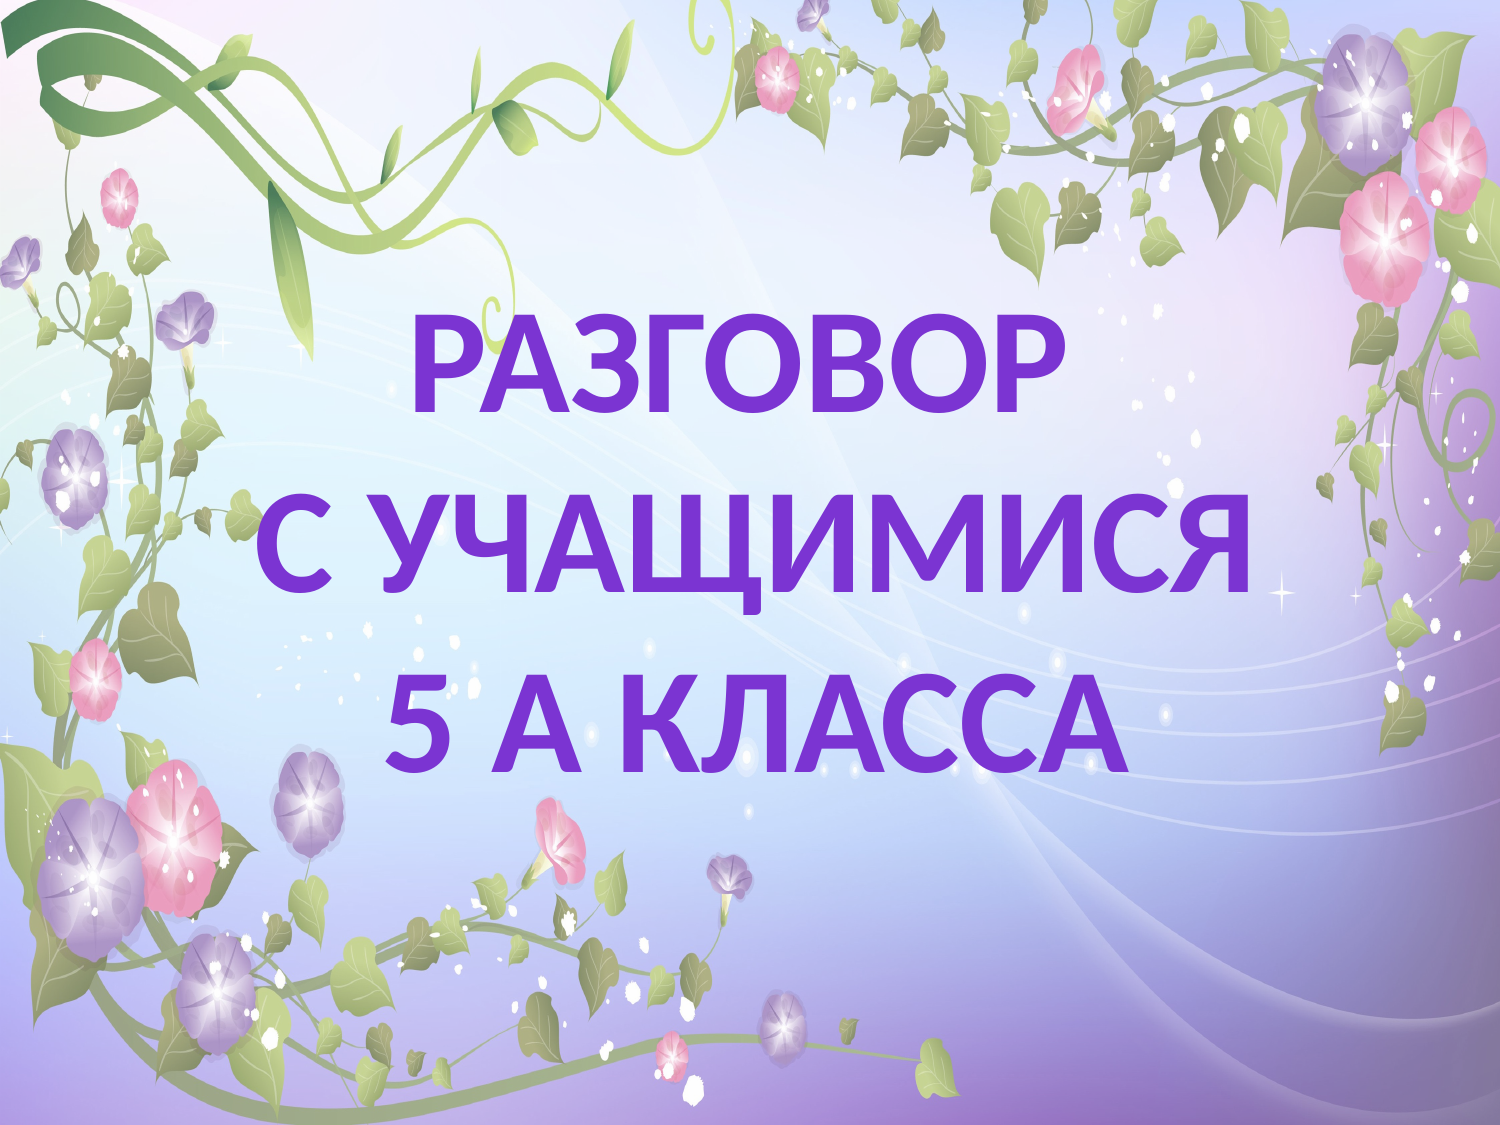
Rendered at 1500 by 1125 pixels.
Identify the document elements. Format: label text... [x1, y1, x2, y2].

text_box Разговор С учащимися 5 А класса [218, 255, 1294, 811]
